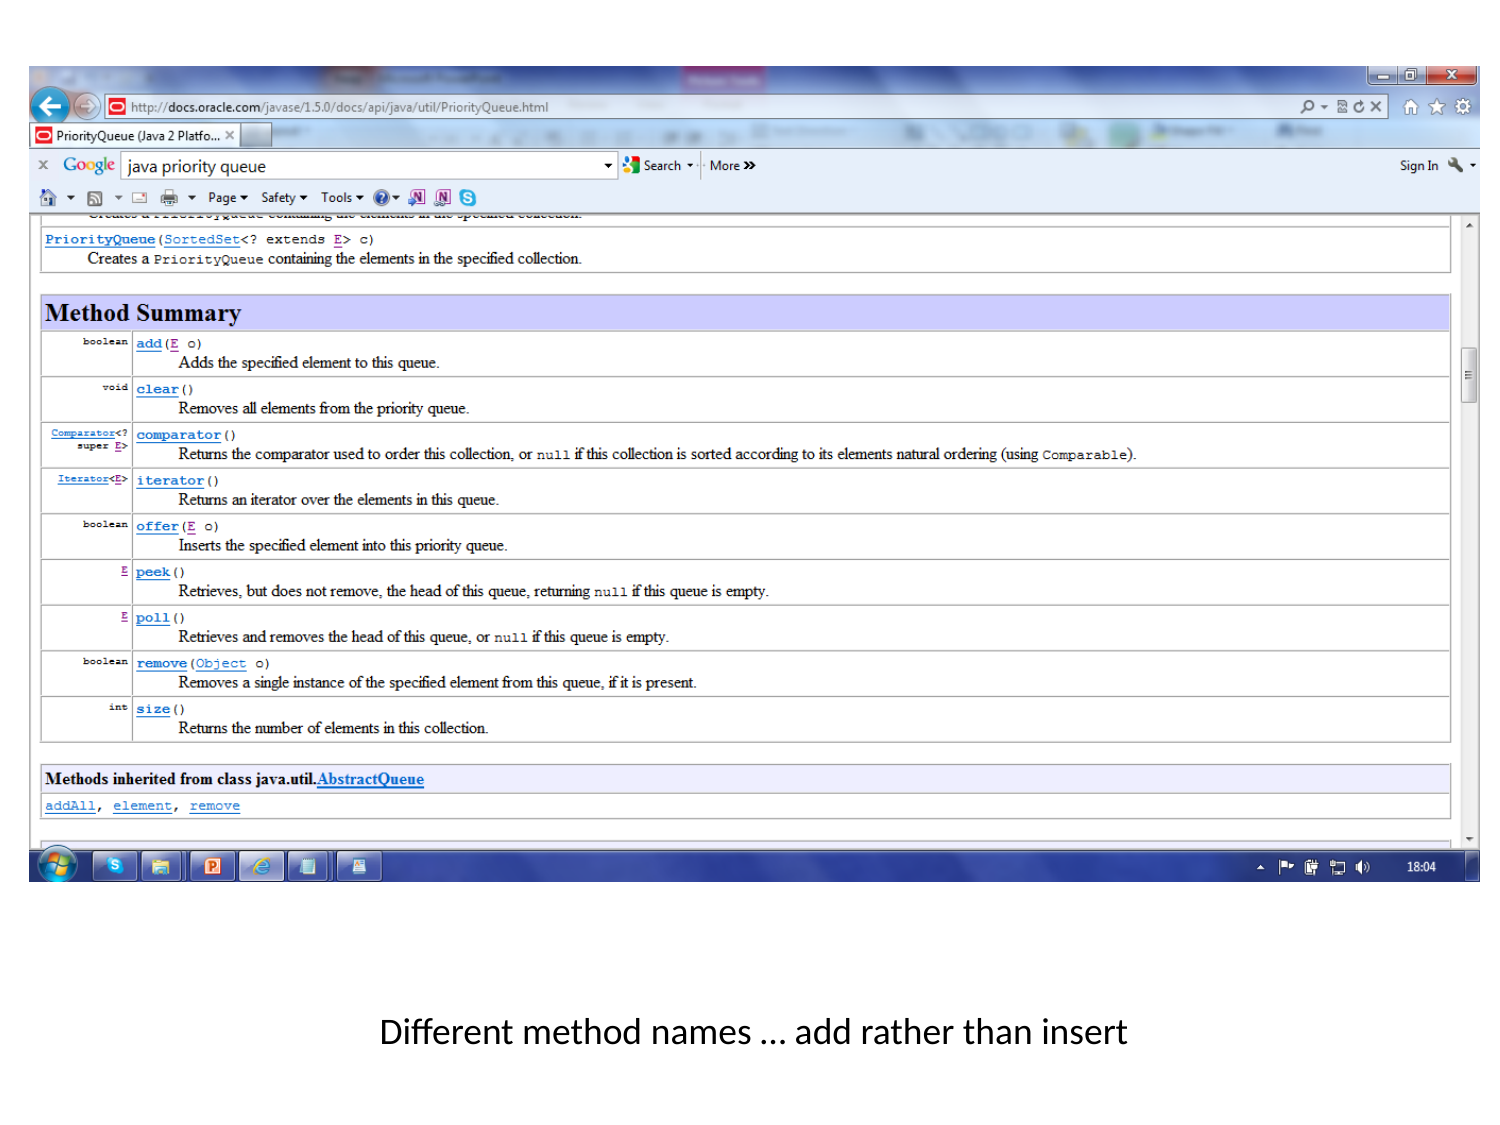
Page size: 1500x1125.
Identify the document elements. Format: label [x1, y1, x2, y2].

picture [29, 66, 1480, 882]
text_box [364, 999, 1145, 1060]
